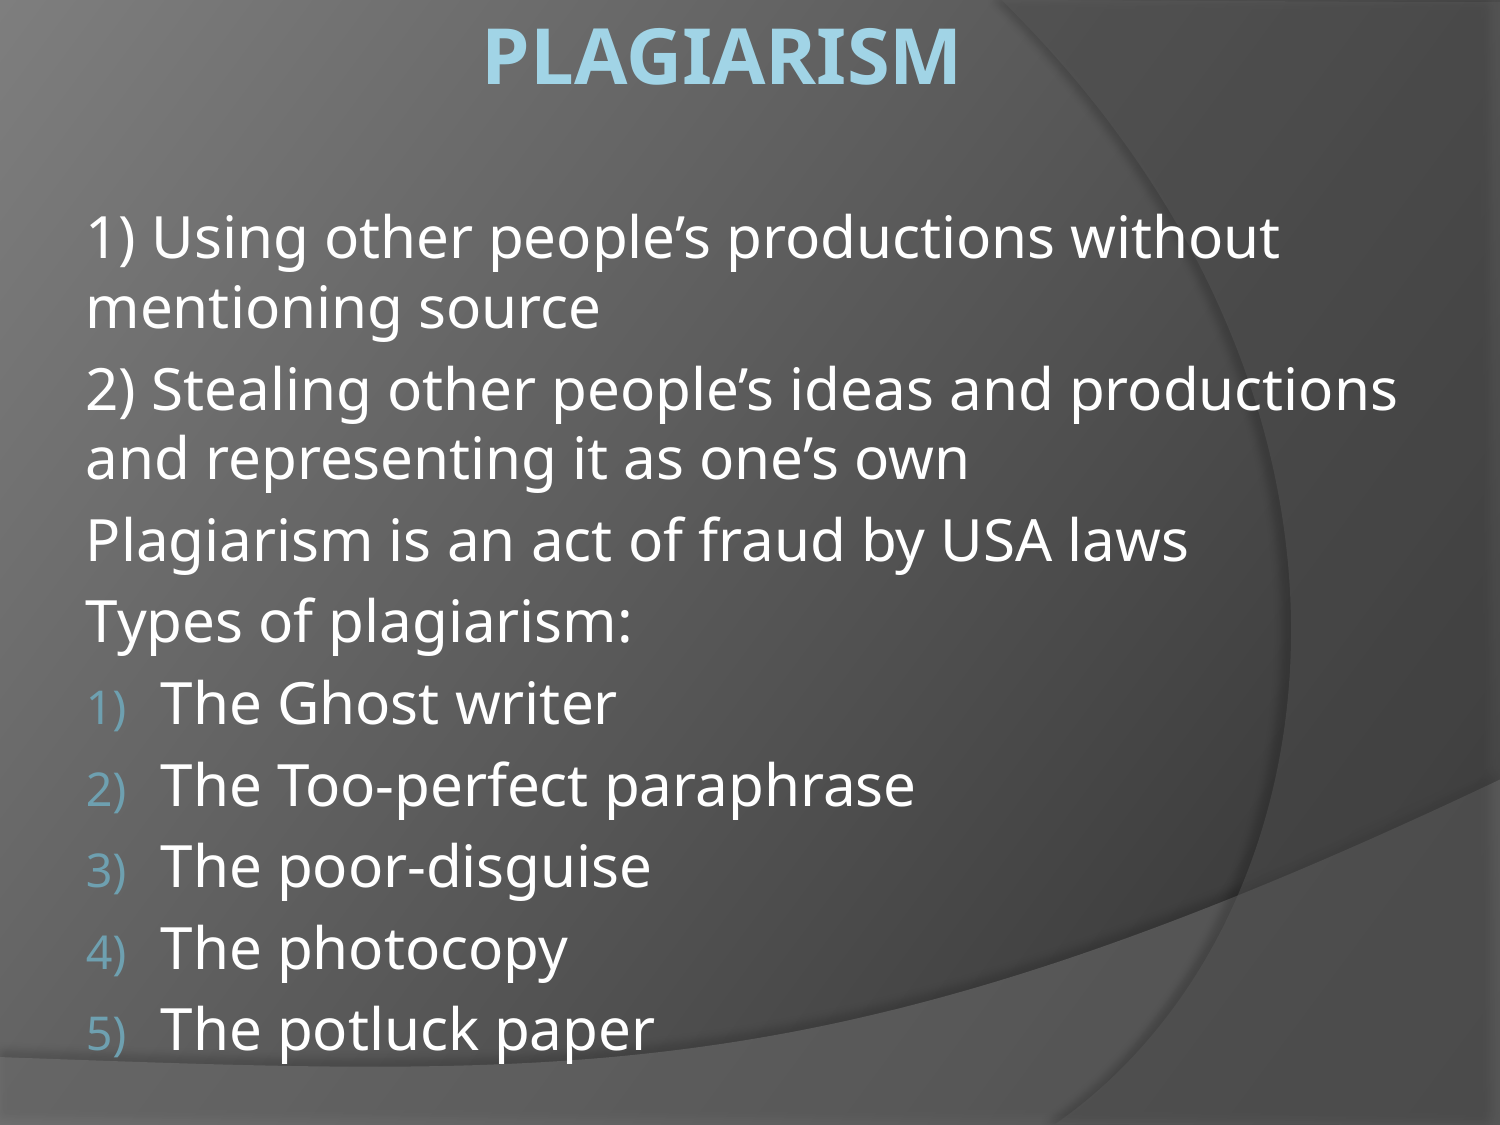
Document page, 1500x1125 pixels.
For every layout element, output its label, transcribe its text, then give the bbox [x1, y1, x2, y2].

subtitle 1) Using other people’s productions without mentioning source 2) Stealing other people’s ideas and productions and representing it as one’s own Plagiarism is an act of fraud by USA laws Types of plagiarism: The Ghost writer The Too-perfect paraphrase The poor-disguise The photocopy The potluck paper [71, 174, 1463, 1063]
title Plagiarism [450, 0, 971, 174]
